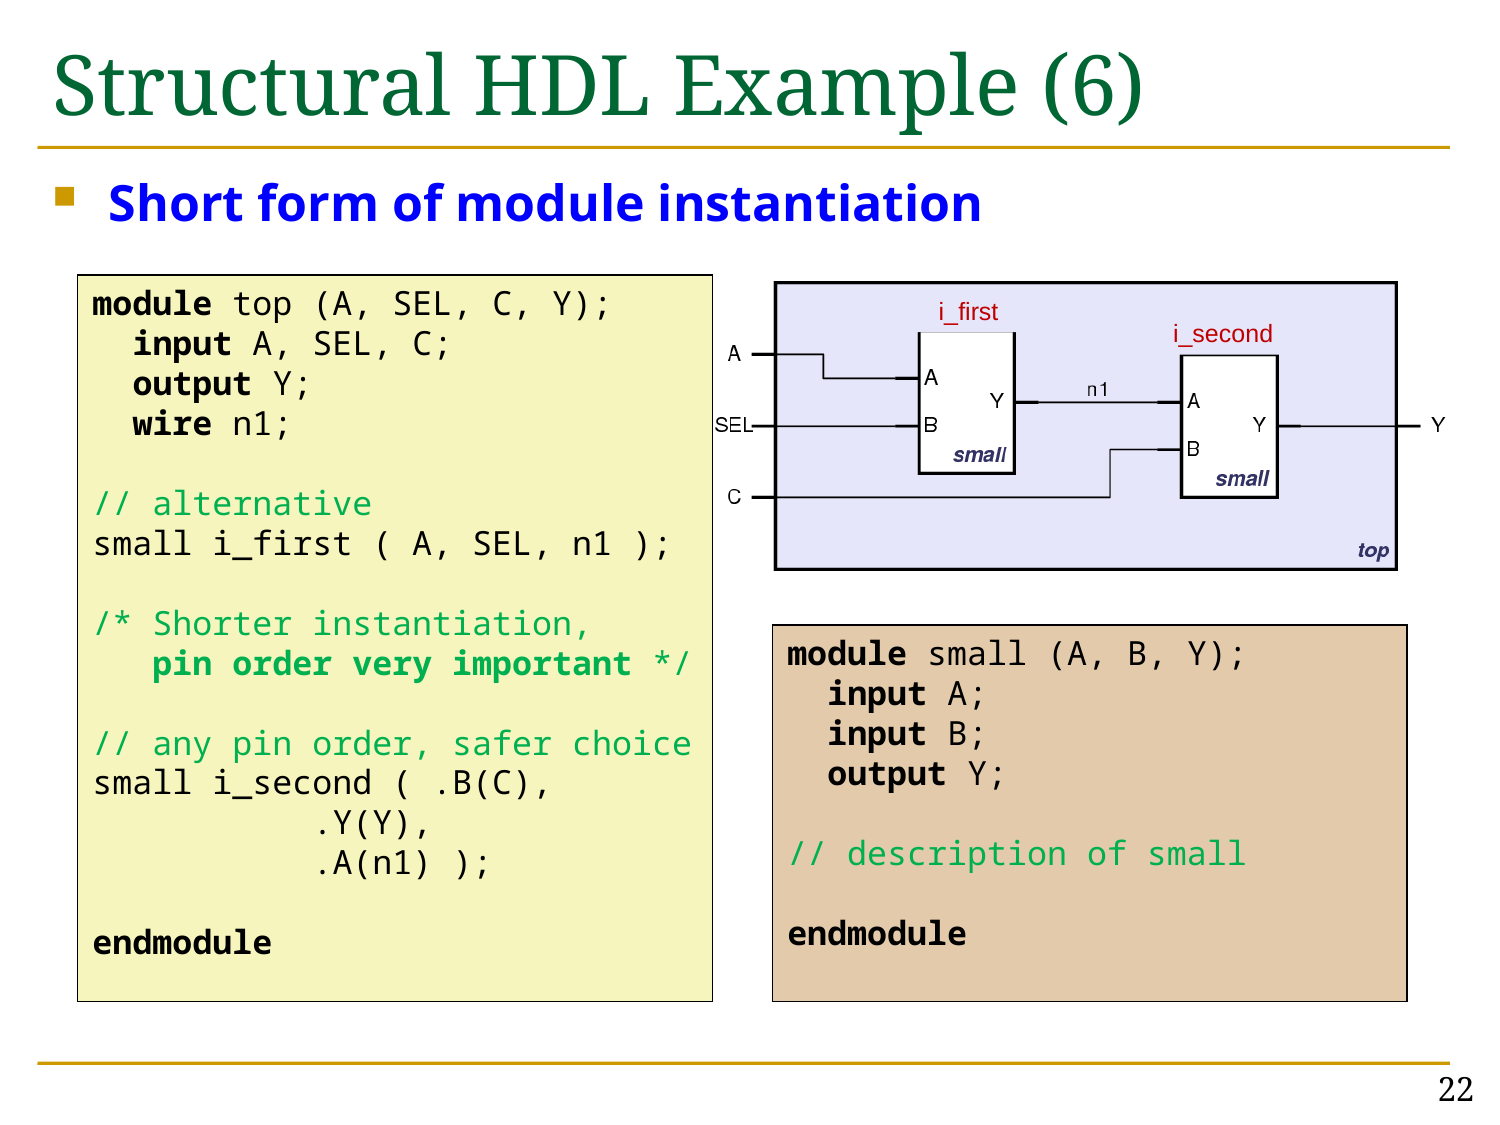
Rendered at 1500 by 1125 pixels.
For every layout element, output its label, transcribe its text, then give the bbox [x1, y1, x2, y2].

slide_number 22 [1139, 1045, 1490, 1121]
text_box module small (A, B, Y); input A; input B; output Y; // description of small endmodule [772, 624, 1408, 1002]
title Structural HDL Example (6) [37, 24, 1450, 200]
list Short form of module instantiation [37, 200, 1450, 1016]
text_box module top (A, SEL, C, Y); input A, SEL, C; output Y; wire n1; // alternative small i_first ( A, SEL, n1 ); /* Shorter instantiation, pin order very important */ // any pin order, safer choice small i_second ( .B(C), .Y(Y), .A(n1) ); endmodule [77, 275, 713, 1002]
picture [709, 281, 1449, 576]
